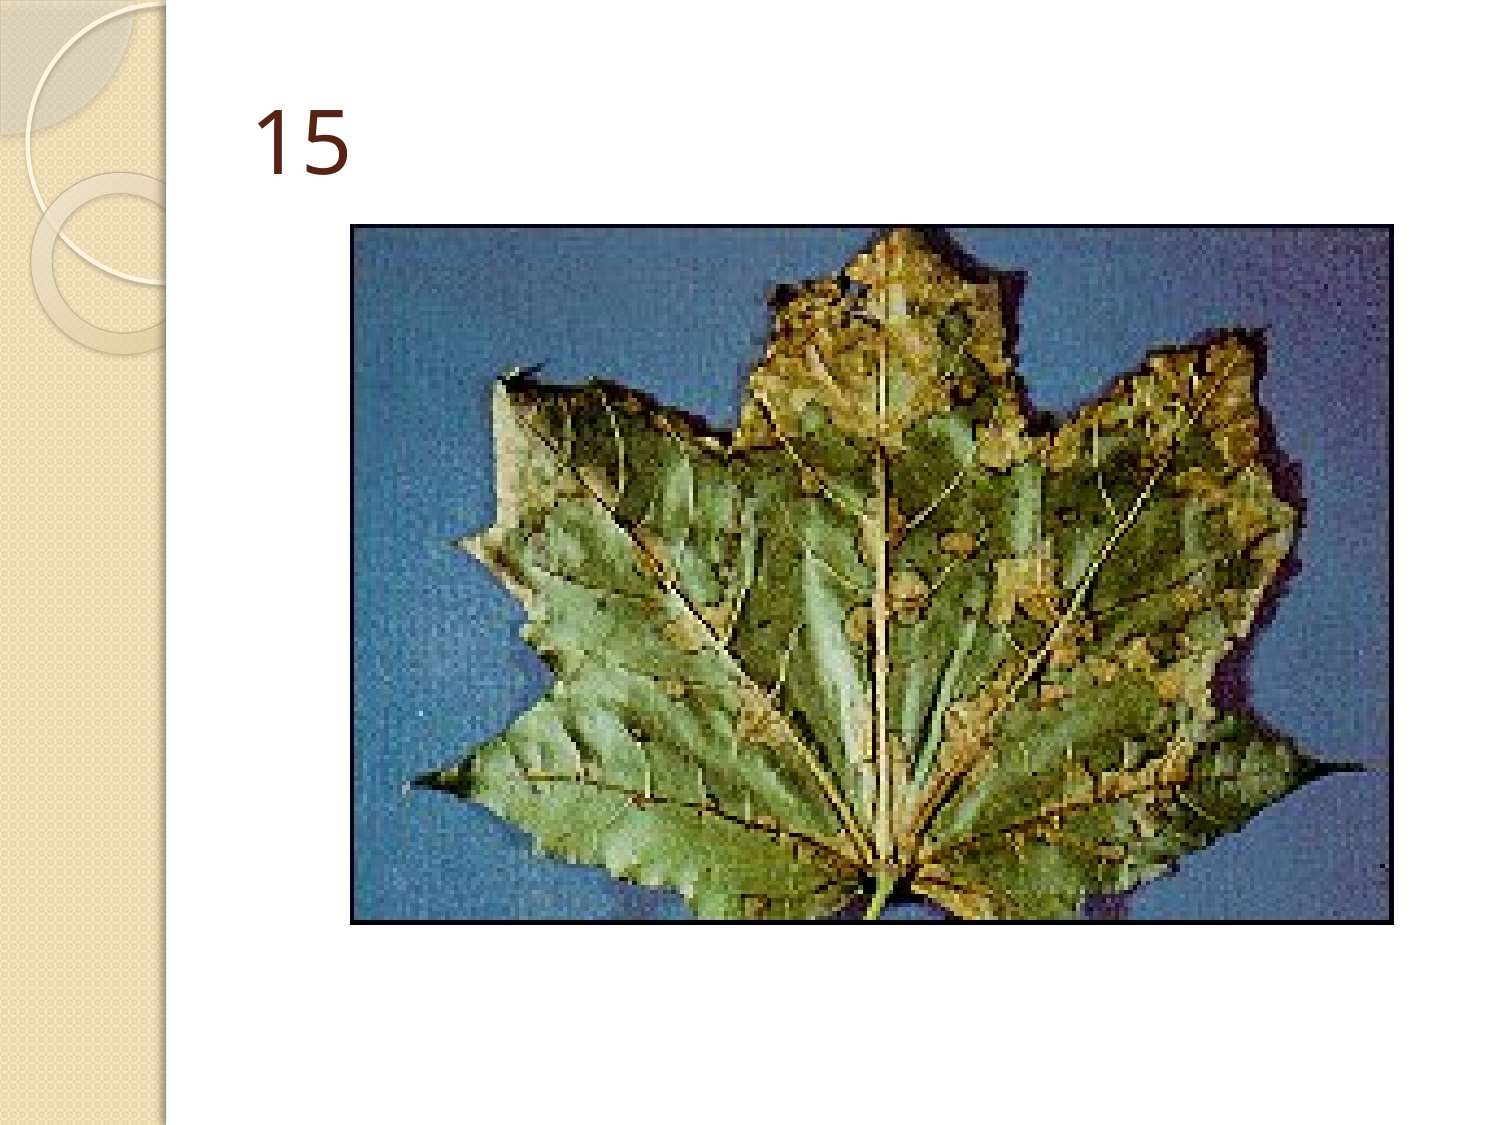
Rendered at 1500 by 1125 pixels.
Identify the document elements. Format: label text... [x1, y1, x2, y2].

title 15 [235, 45, 1466, 233]
picture [349, 224, 1394, 926]
